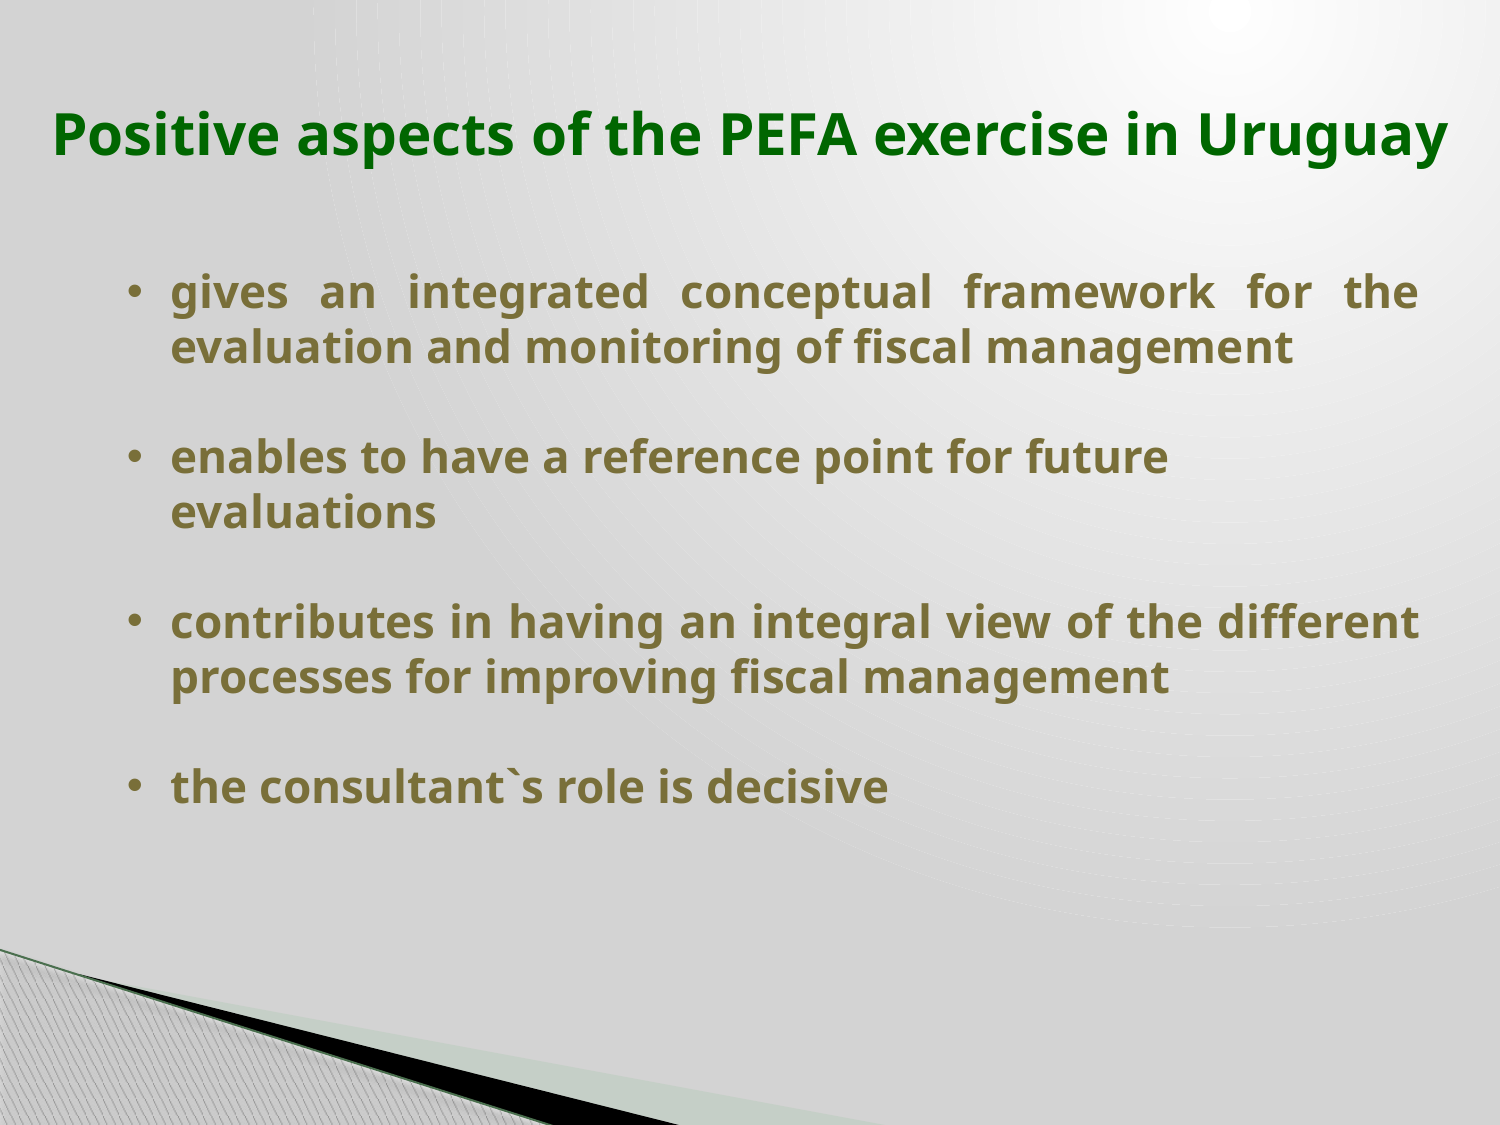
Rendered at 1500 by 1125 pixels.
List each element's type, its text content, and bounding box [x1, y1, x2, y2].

text_box Positive aspects of the PEFA exercise in Uruguay [29, 89, 1471, 197]
text_box gives an integrated conceptual framework for the evaluation and monitoring of fiscal management enables to have a reference point for future evaluations contributes in having an integral view of the different processes for improving fiscal management the consultant`s role is decisive [112, 255, 1435, 930]
